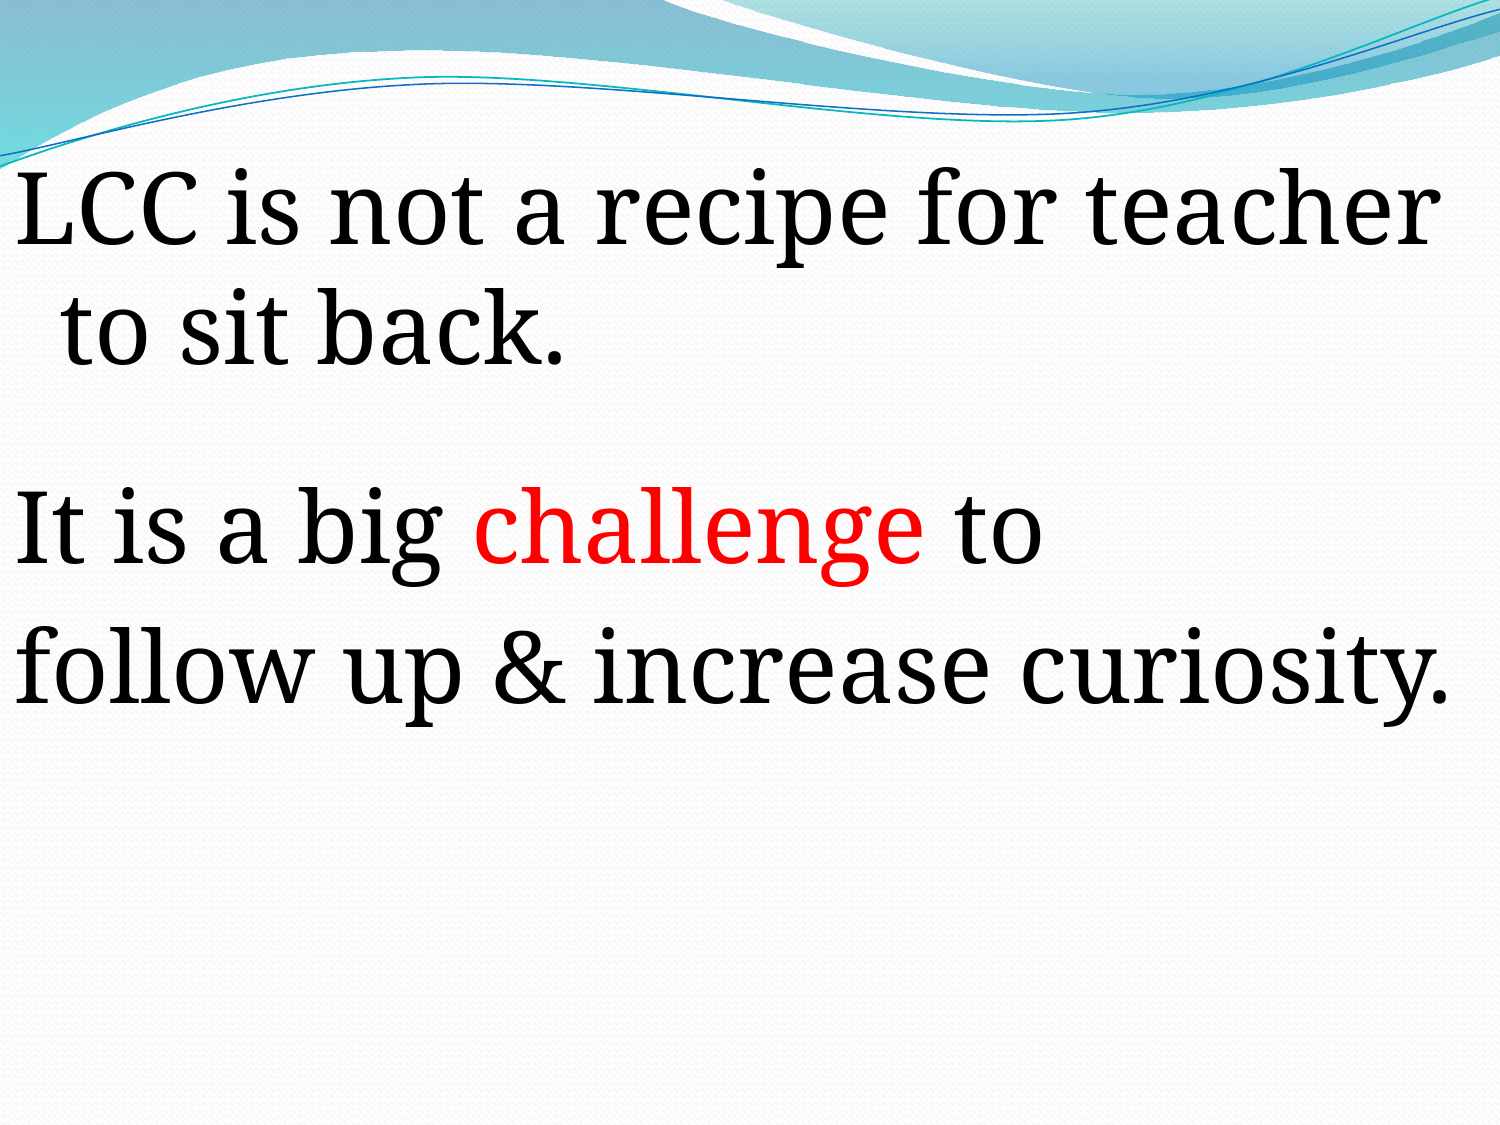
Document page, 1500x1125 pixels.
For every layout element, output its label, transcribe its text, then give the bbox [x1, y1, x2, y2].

list LCC is not a recipe for teacher to sit back. It is a big challenge to follow up & increase curiosity. [0, 137, 1500, 1038]
